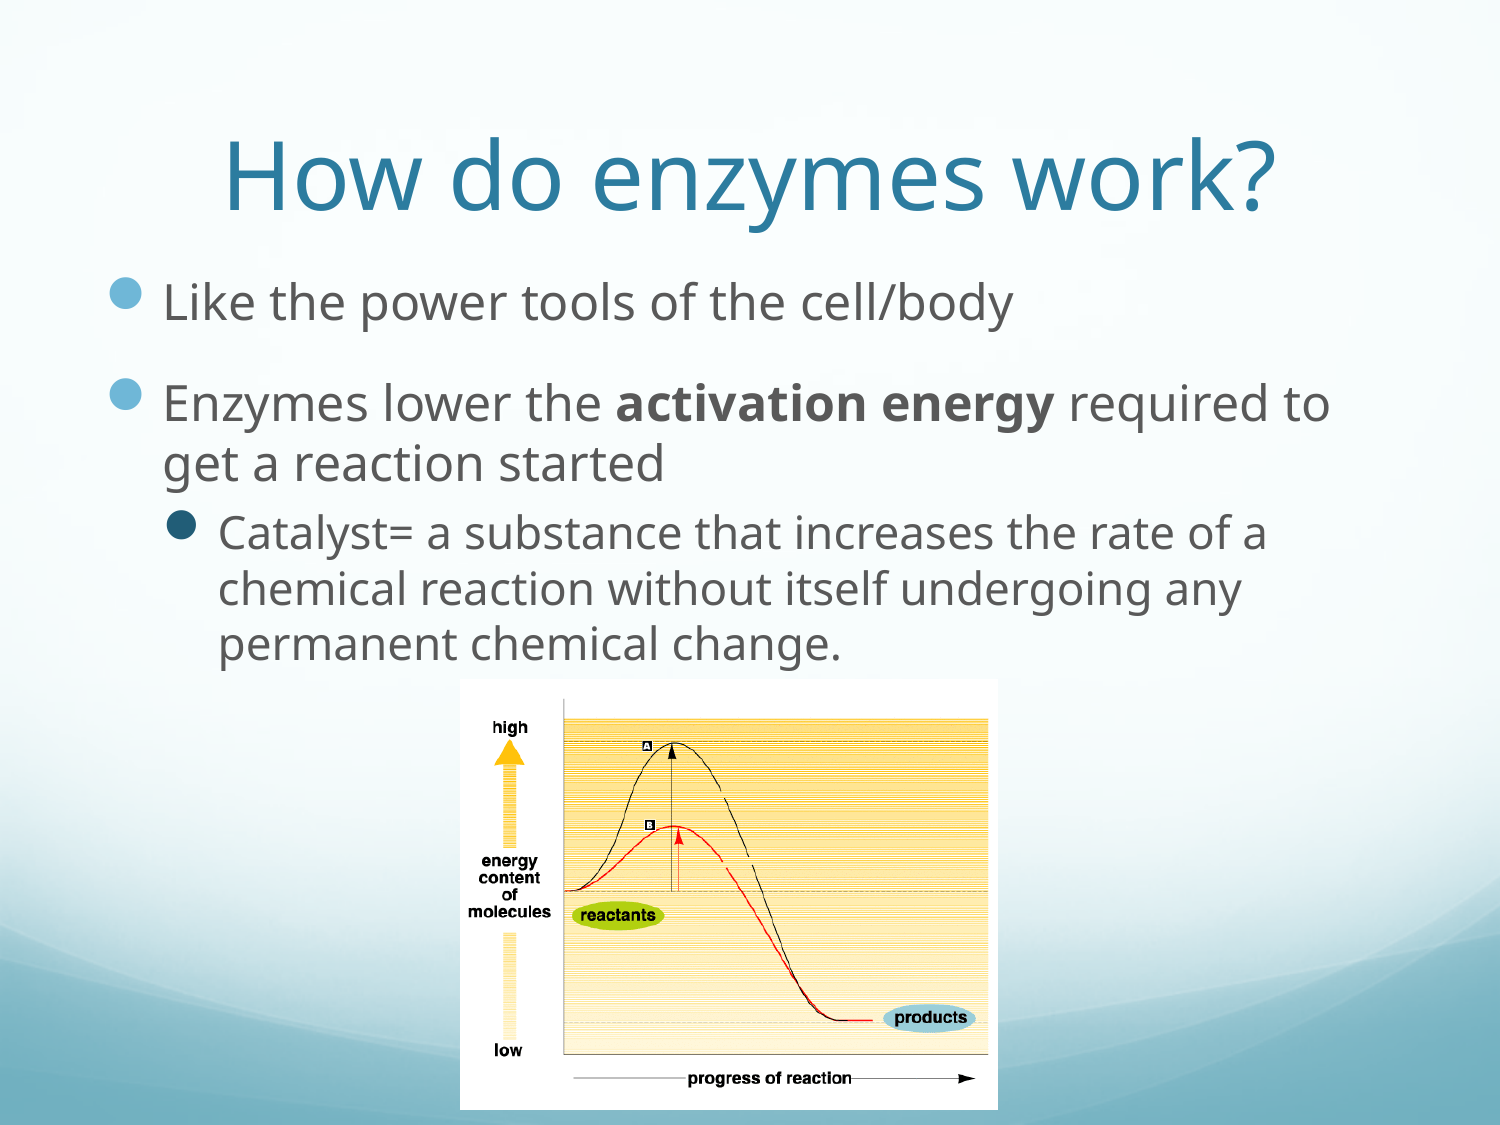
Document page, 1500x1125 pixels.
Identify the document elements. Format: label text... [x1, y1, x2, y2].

picture [460, 679, 999, 1111]
title How do enzymes work? [90, 17, 1410, 237]
list Like the power tools of the cell/body Enzymes lower the activation energy required to get a reaction started Catalyst= a substance that increases the rate of a chemical reaction without itself undergoing any permanent chemical change. [90, 262, 1410, 975]
